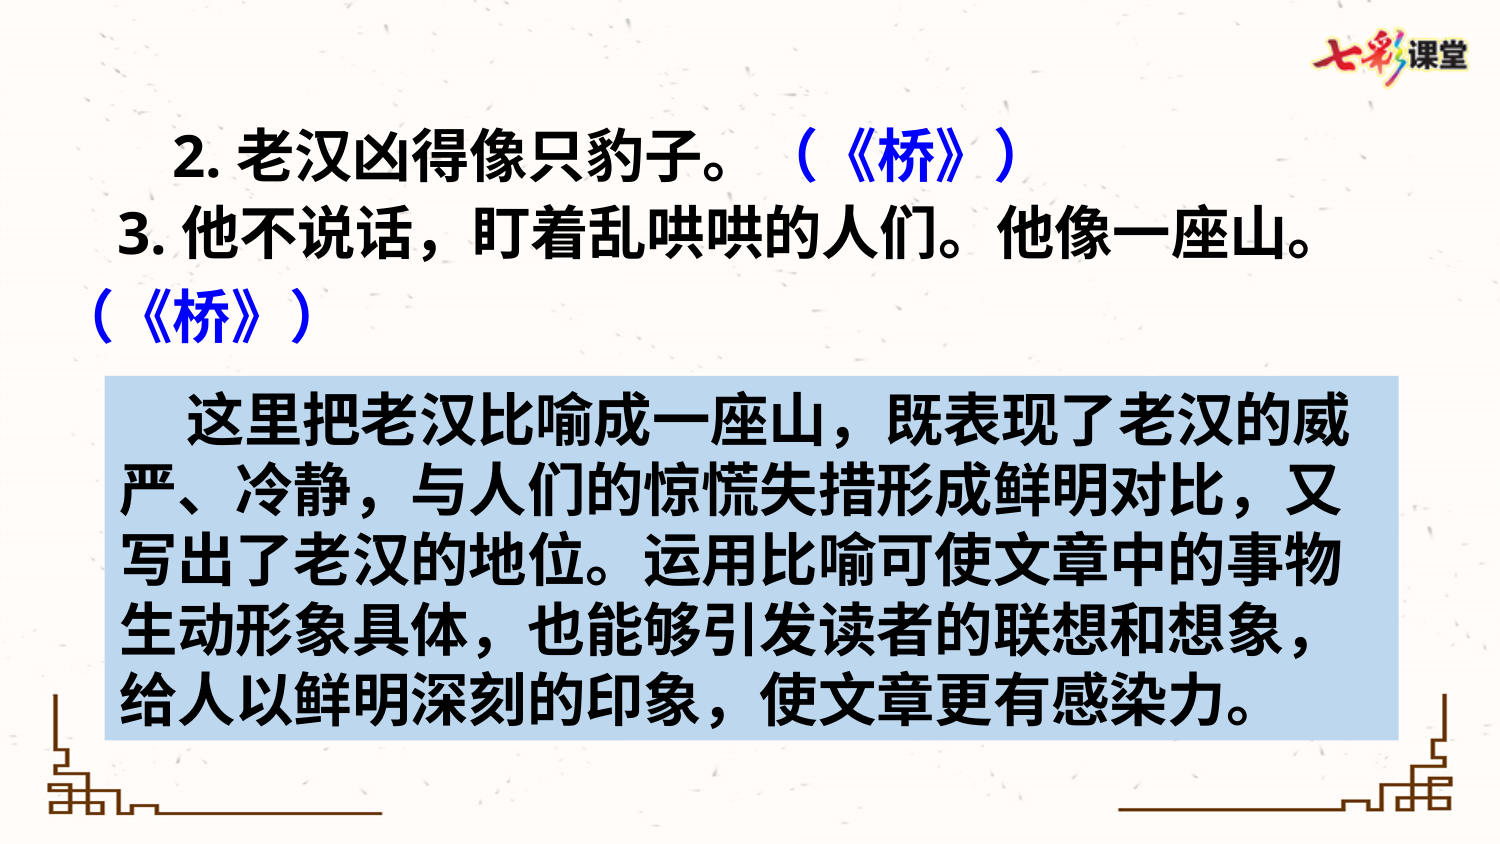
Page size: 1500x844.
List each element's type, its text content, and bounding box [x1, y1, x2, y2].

text_box 这里把老汉比喻成一座山，既表现了老汉的威严、冷静，与人们的惊慌失措形成鲜明对比，又写出了老汉的地位。运用比喻可使文章中的事物生动形象具体，也能够引发读者的联想和想象，给人以鲜明深刻的印象，使文章更有感染力。 [104, 375, 1399, 741]
picture [0, 0, 1500, 844]
text_box 2.老汉凶得像只豹子。（《桥》） [157, 97, 1379, 197]
text_box 3.他不说话，盯着乱哄哄的人们。他像一座山。（《桥》） [41, 174, 1459, 358]
